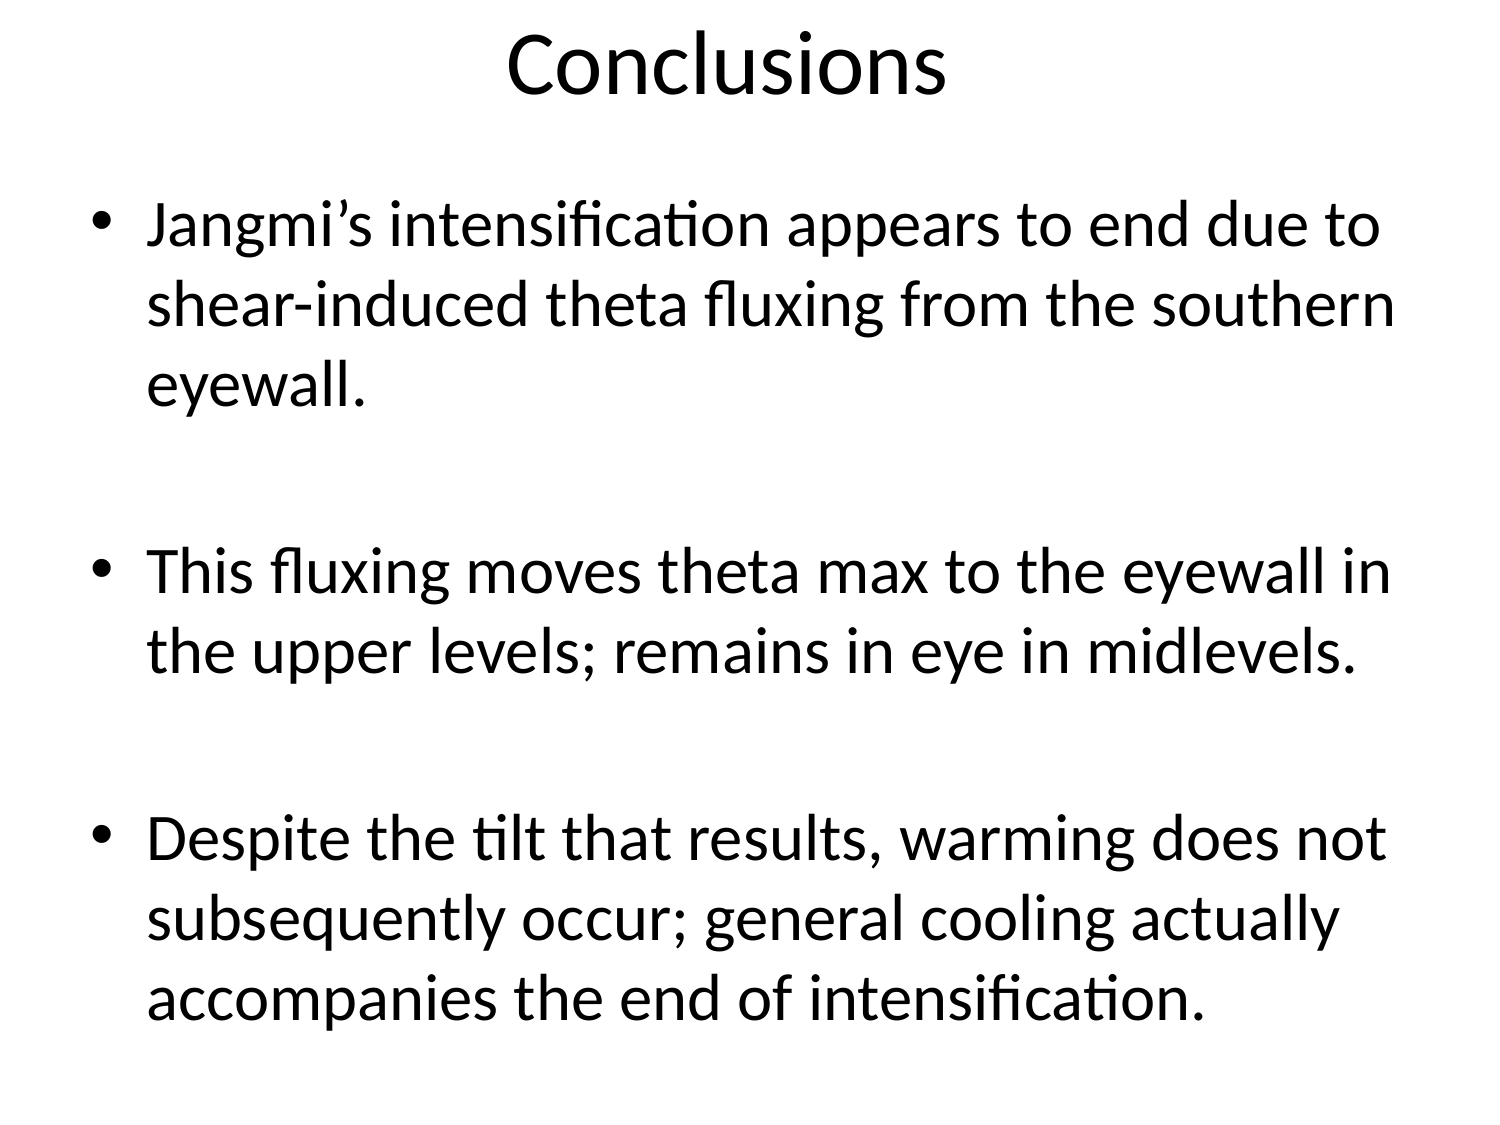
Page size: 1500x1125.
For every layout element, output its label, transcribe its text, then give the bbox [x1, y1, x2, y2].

title Conclusions [52, 0, 1403, 152]
list Jangmi’s intensification appears to end due to shear-induced theta fluxing from the southern eyewall. This fluxing moves theta max to the eyewall in the upper levels; remains in eye in midlevels. Despite the tilt that results, warming does not subsequently occur; general cooling actually accompanies the end of intensification. [75, 172, 1425, 1095]
